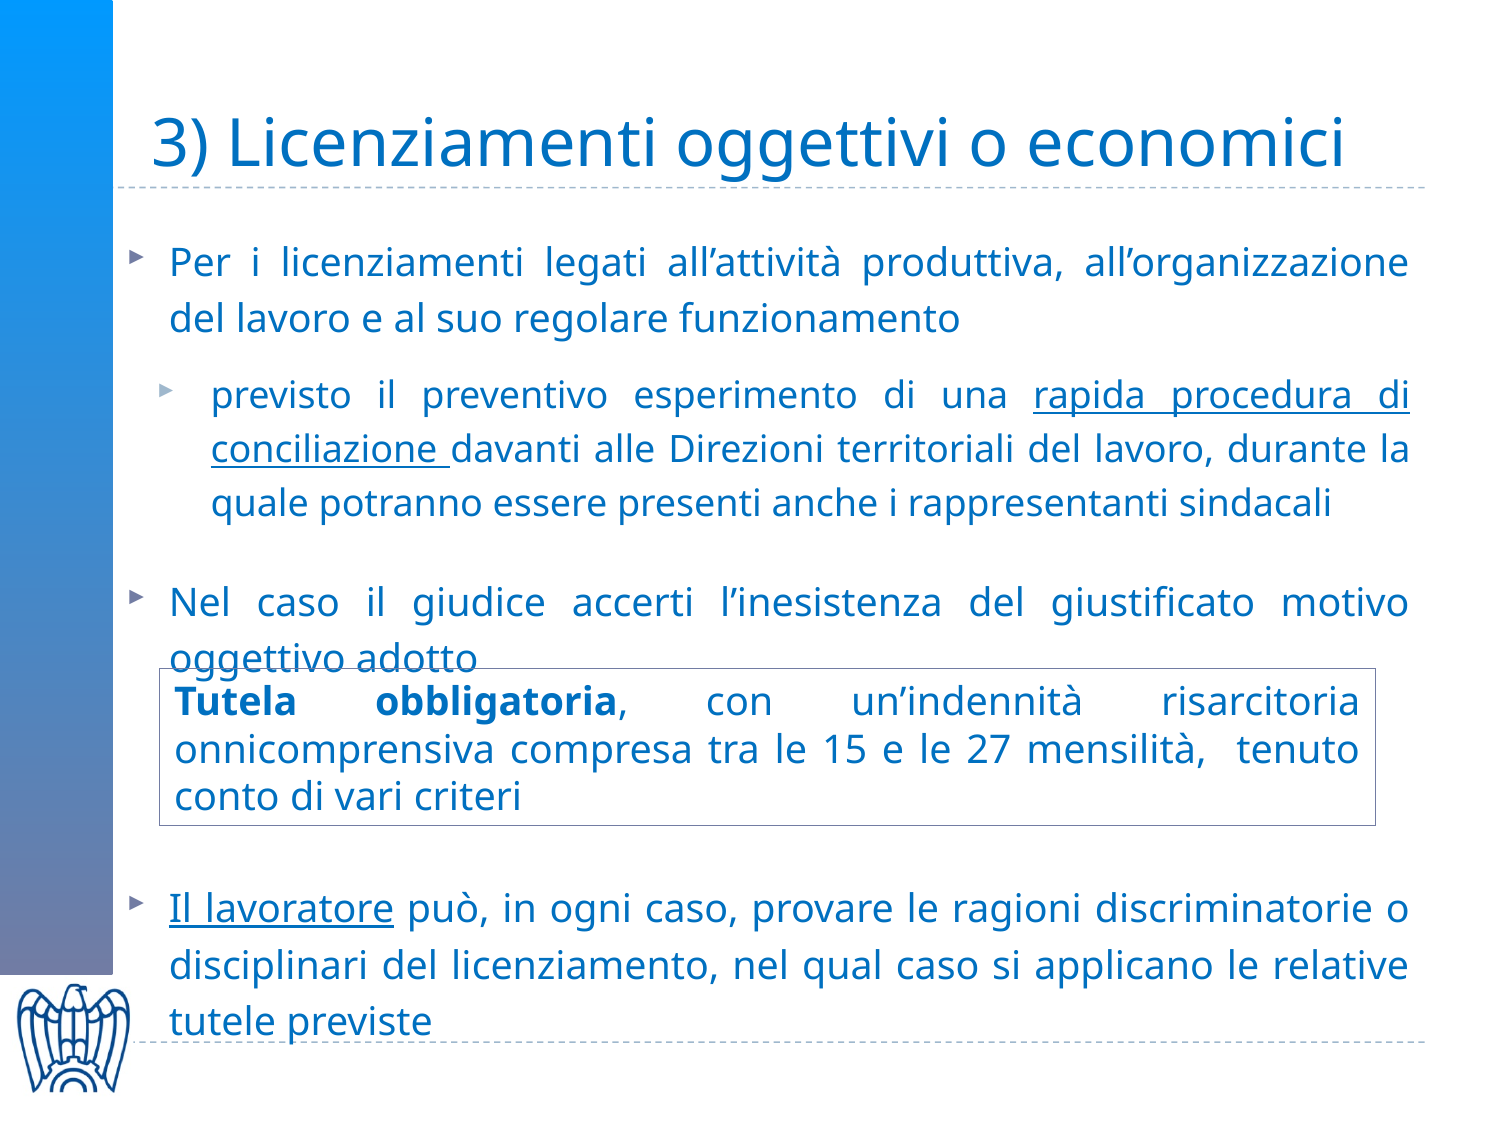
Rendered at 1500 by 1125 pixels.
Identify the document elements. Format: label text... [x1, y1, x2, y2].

list Per i licenziamenti legati all’attività produttiva, all’organizzazione del lavoro e al suo regolare funzionamento previsto il preventivo esperimento di una rapida procedura di conciliazione davanti alle Direzioni territoriali del lavoro, durante la quale potranno essere presenti anche i rappresentanti sindacali Nel caso il giudice accerti l’inesistenza del giustificato motivo oggettivo adotto Il lavoratore può, in ogni caso, provare le ragioni discriminatorie o disciplinari del licenziamento, nel qual caso si applicano le relative tutele previste [113, 219, 1425, 1059]
picture [0, 974, 134, 1113]
text_box [0, 0, 113, 974]
title 3) Licenziamenti oggettivi o economici [113, 24, 1425, 188]
text_box Tutela obbligatoria, con un’indennità risarcitoria onnicomprensiva compresa tra le 15 e le 27 mensilità, tenuto conto di vari criteri [159, 668, 1376, 826]
